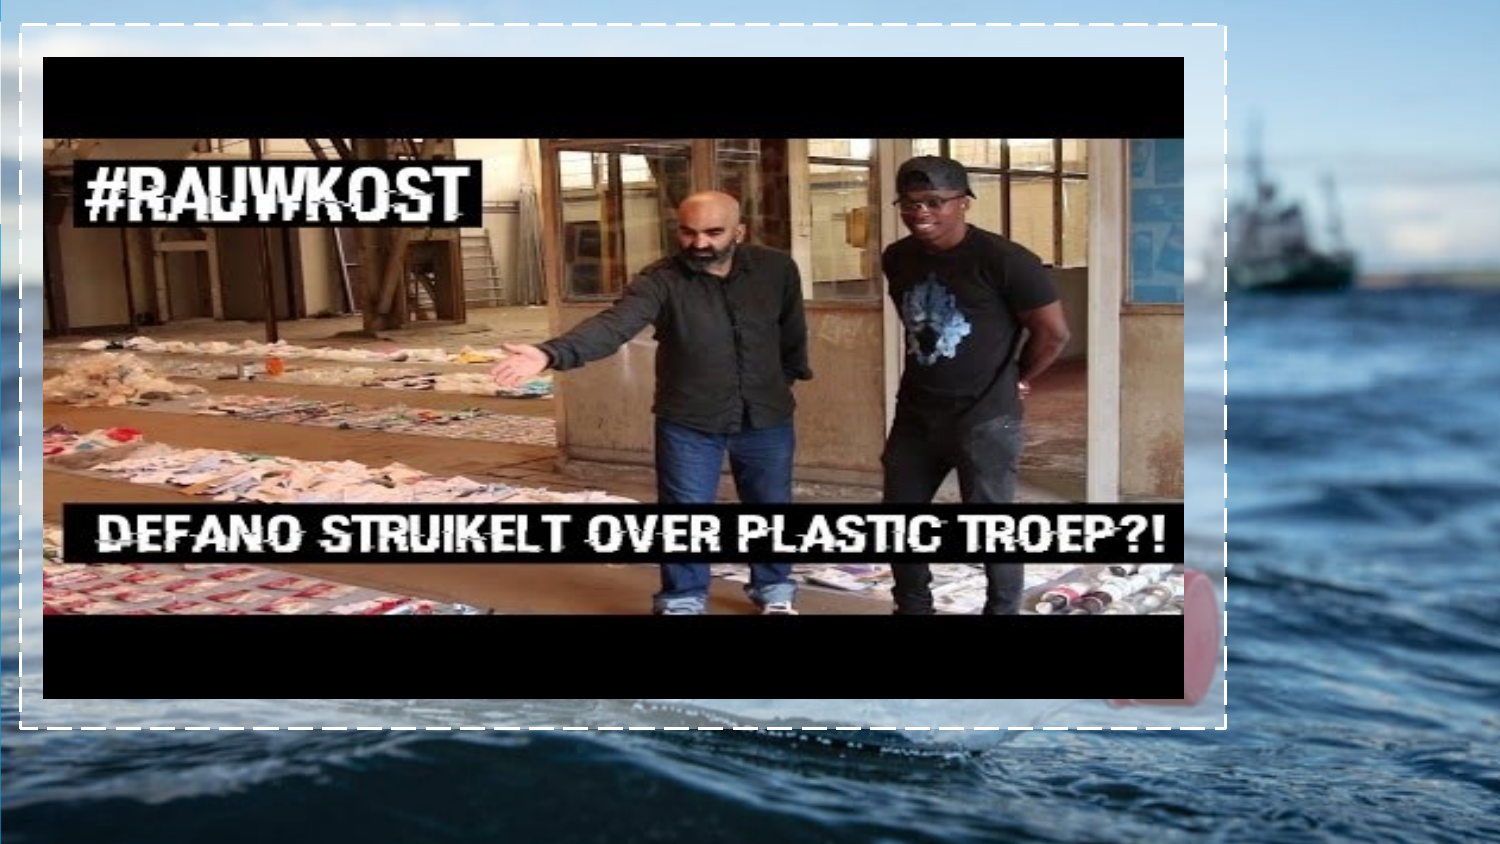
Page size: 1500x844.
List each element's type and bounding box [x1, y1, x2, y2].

text_box [42, 56, 1185, 700]
picture [0, 0, 1500, 844]
